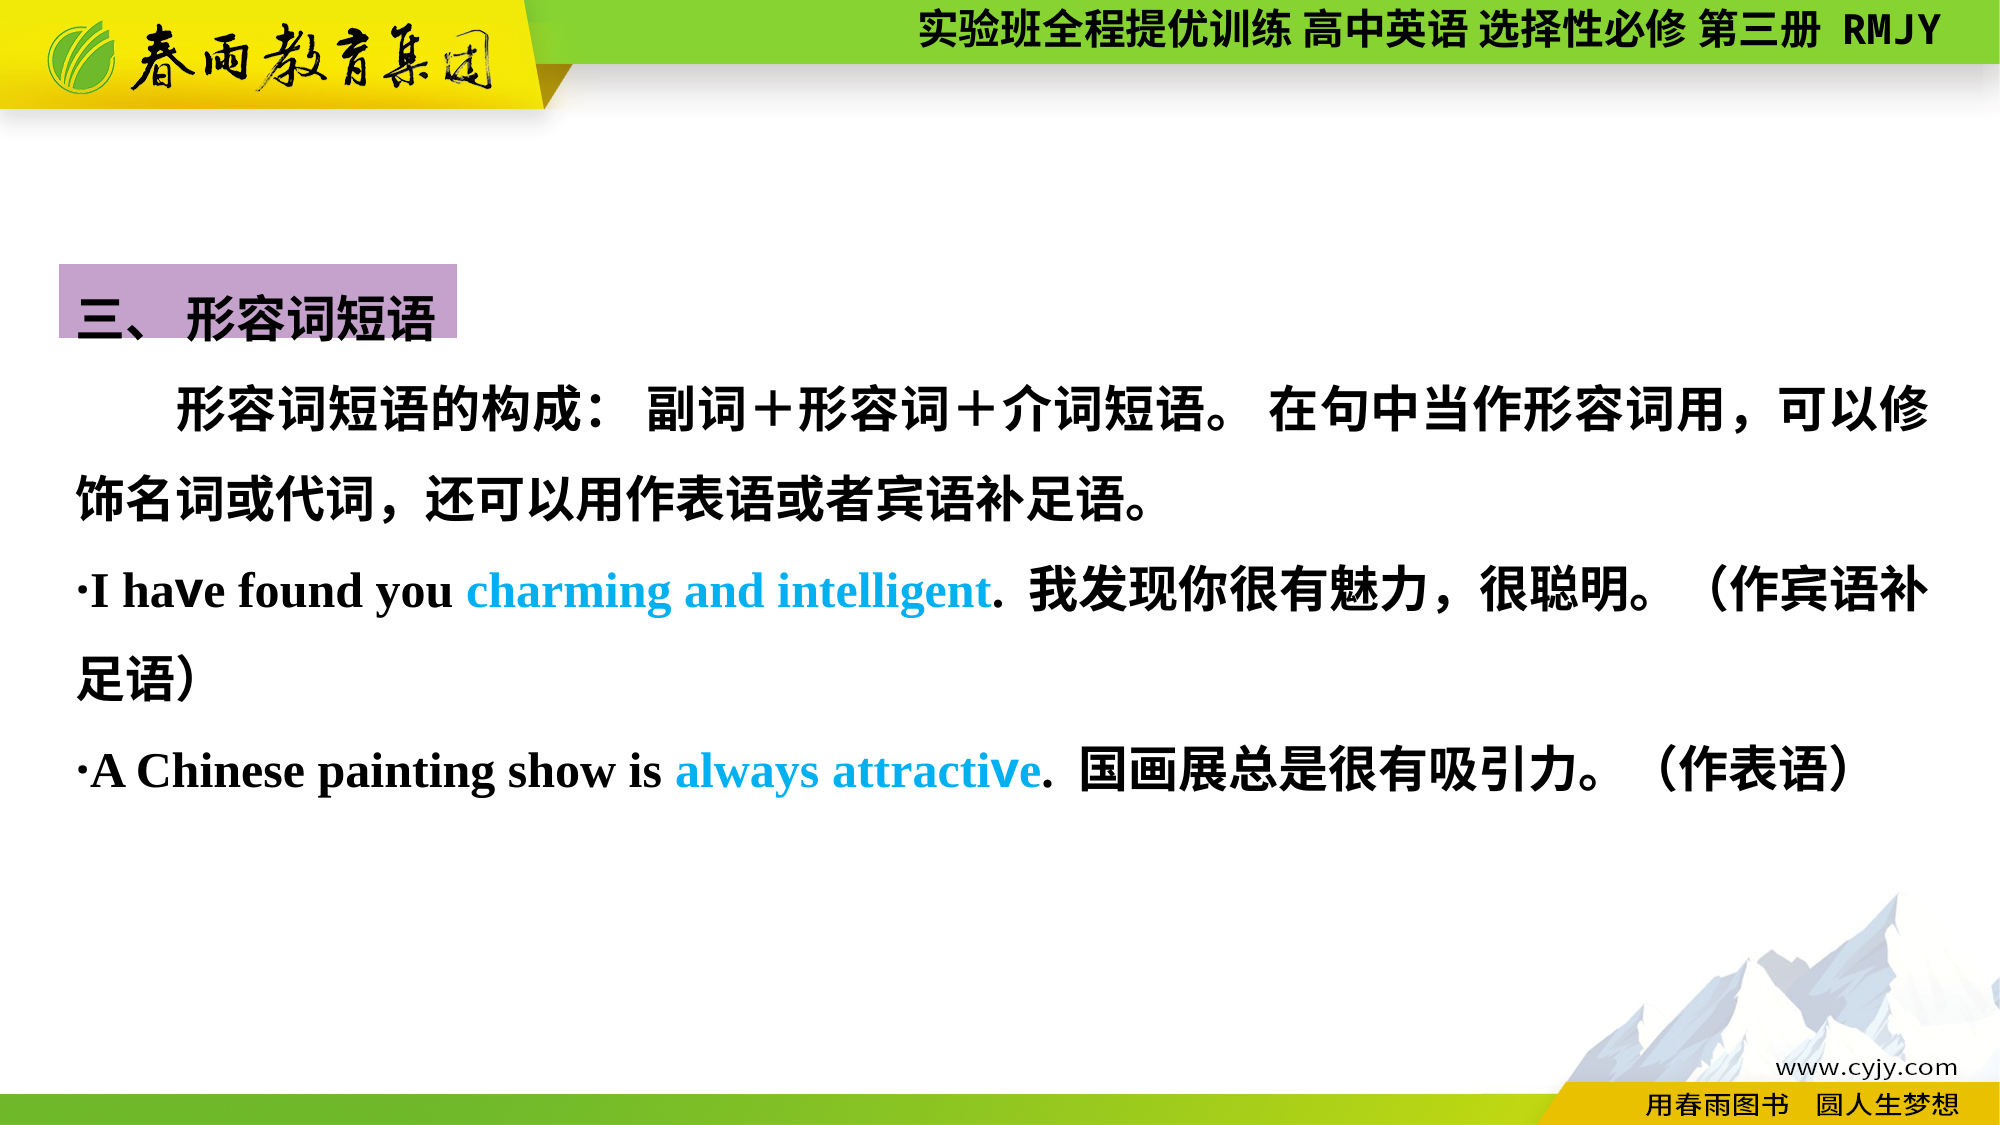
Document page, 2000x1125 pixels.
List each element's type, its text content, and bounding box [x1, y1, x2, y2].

picture [0, 0, 2000, 1125]
list 三、 形容词短语 形容词短语的构成： 副词＋形容词＋介词短语。 在句中当作形容词用，可以修饰名词或代词，还可以用作表语或者宾语补足语。 ·I have found you charming and intelligent. 我发现你很有魅力，很聪明。（作宾语补足语） ·A Chinese painting show is always attractive. 国画展总是很有吸引力。（作表语） [60, 250, 1945, 811]
